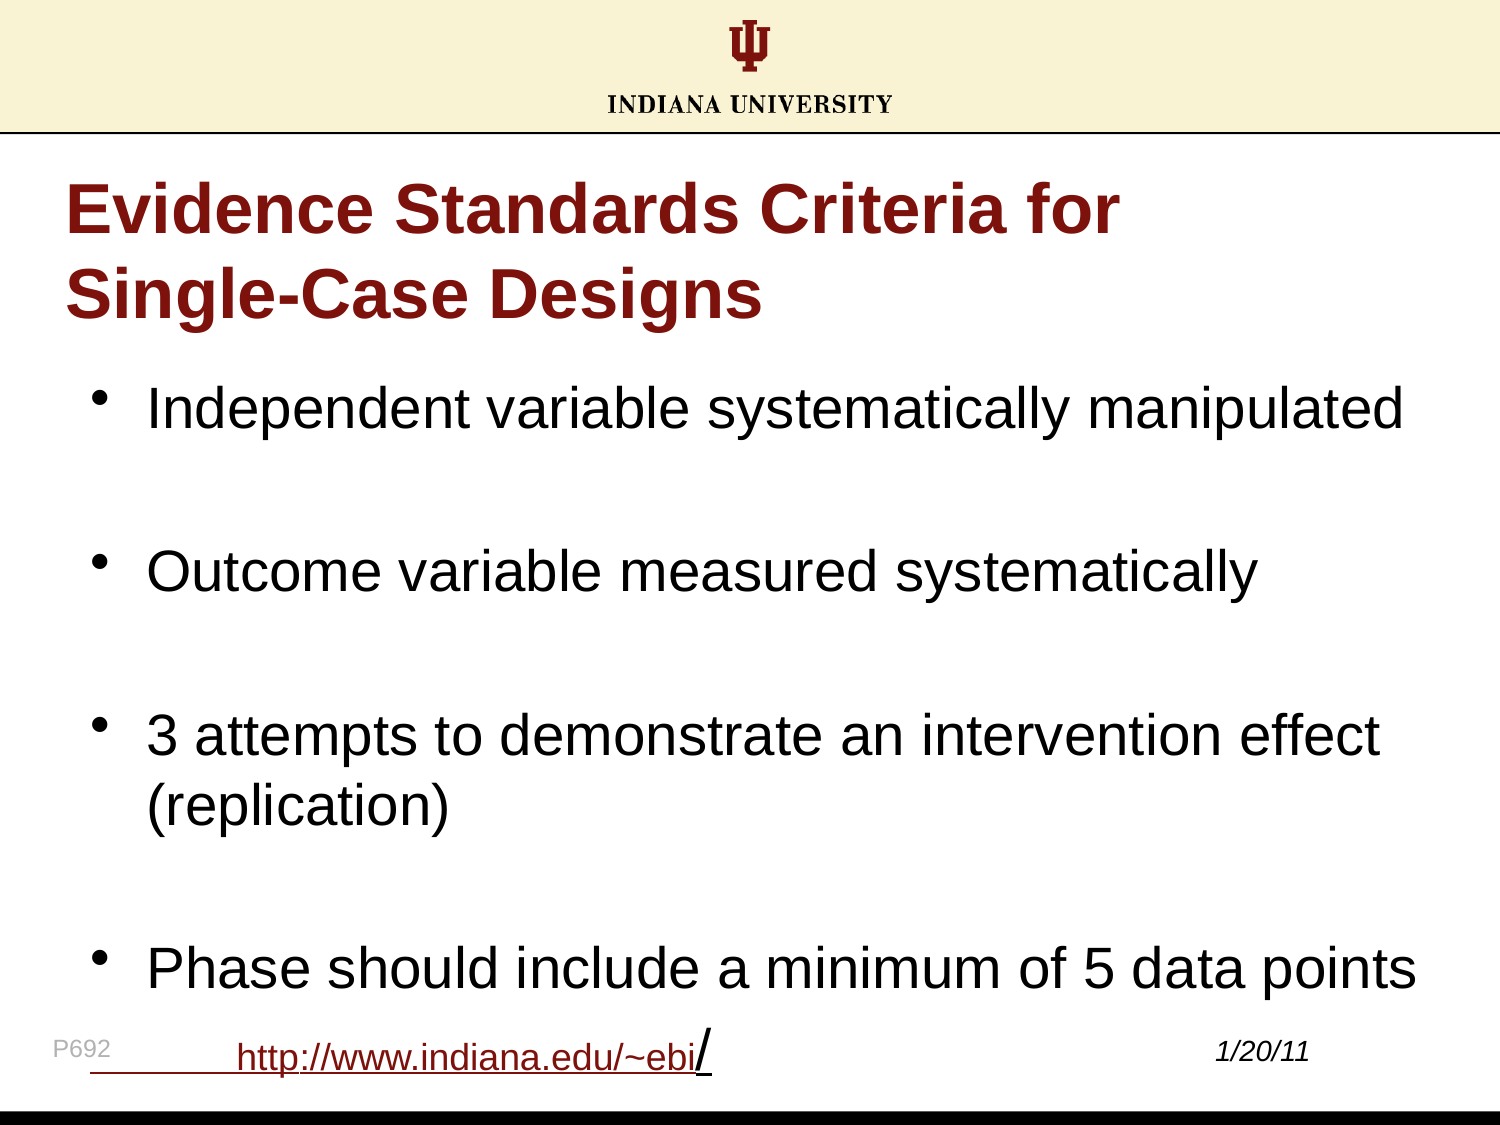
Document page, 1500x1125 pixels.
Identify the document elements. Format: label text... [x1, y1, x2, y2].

title Evidence Standards Criteria for Single-Case Designs [50, 154, 1417, 342]
footer P692 [37, 1024, 851, 1076]
picture [608, 20, 892, 113]
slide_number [1199, 1024, 1463, 1076]
list Independent variable systematically manipulated Outcome variable measured systematically 3 attempts to demonstrate an intervention effect (replication) Phase should include a minimum of 5 data points http://www.indiana.edu/~ebi/ [75, 362, 1463, 1025]
